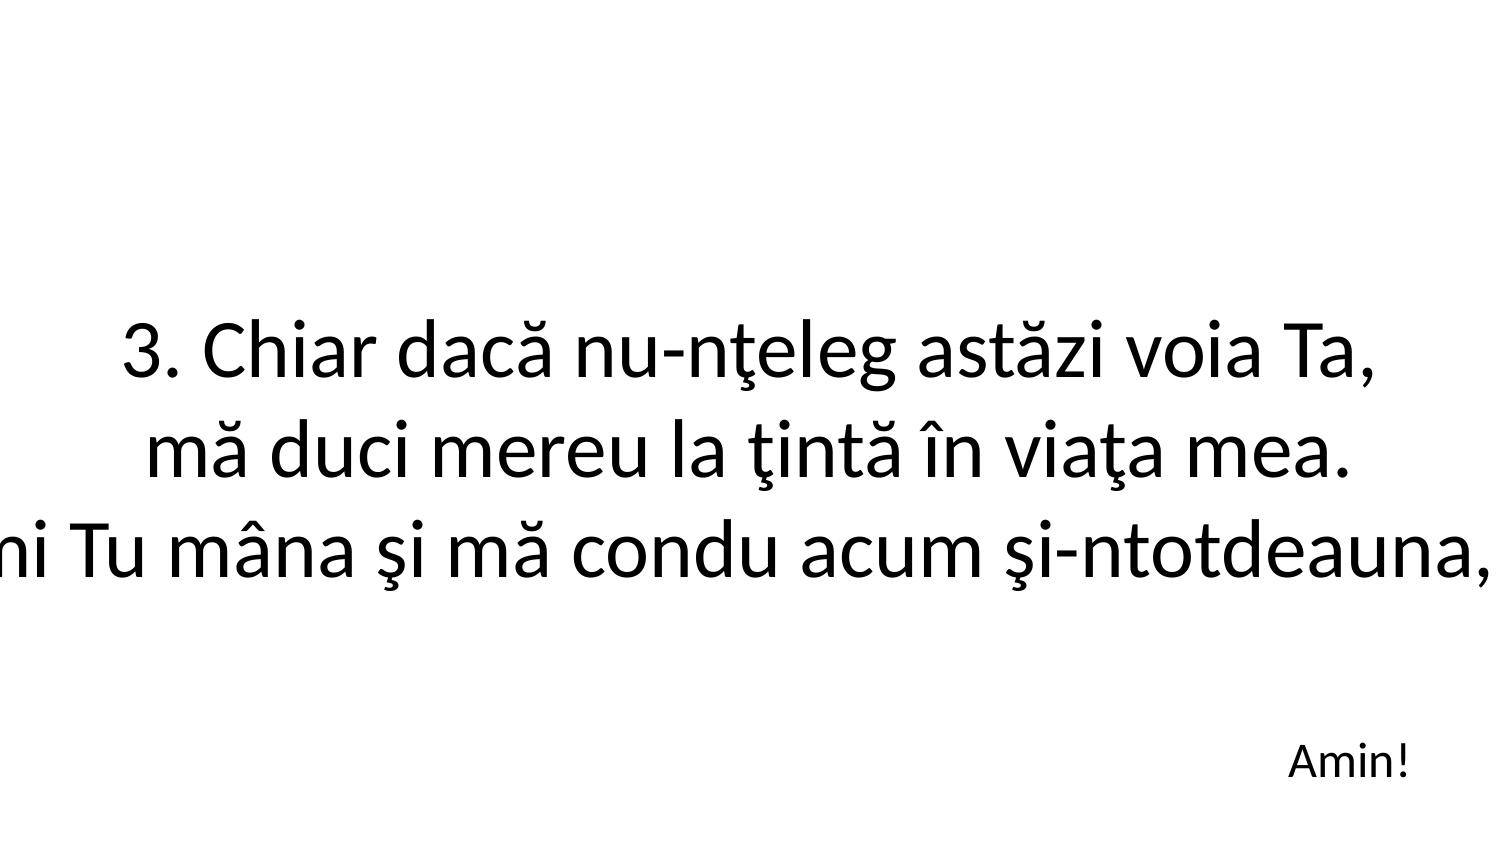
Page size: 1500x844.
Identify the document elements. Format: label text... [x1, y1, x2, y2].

text_box Amin! [1273, 674, 1427, 795]
text_box 3. Chiar dacă nu-nţeleg astăzi voia Ta, mă duci mereu la ţintă în viaţa mea. O, Doamne, ia-mi Tu mâna şi mă condu acum şi-ntotdeauna, precum vrei Tu. [0, 242, 1500, 602]
